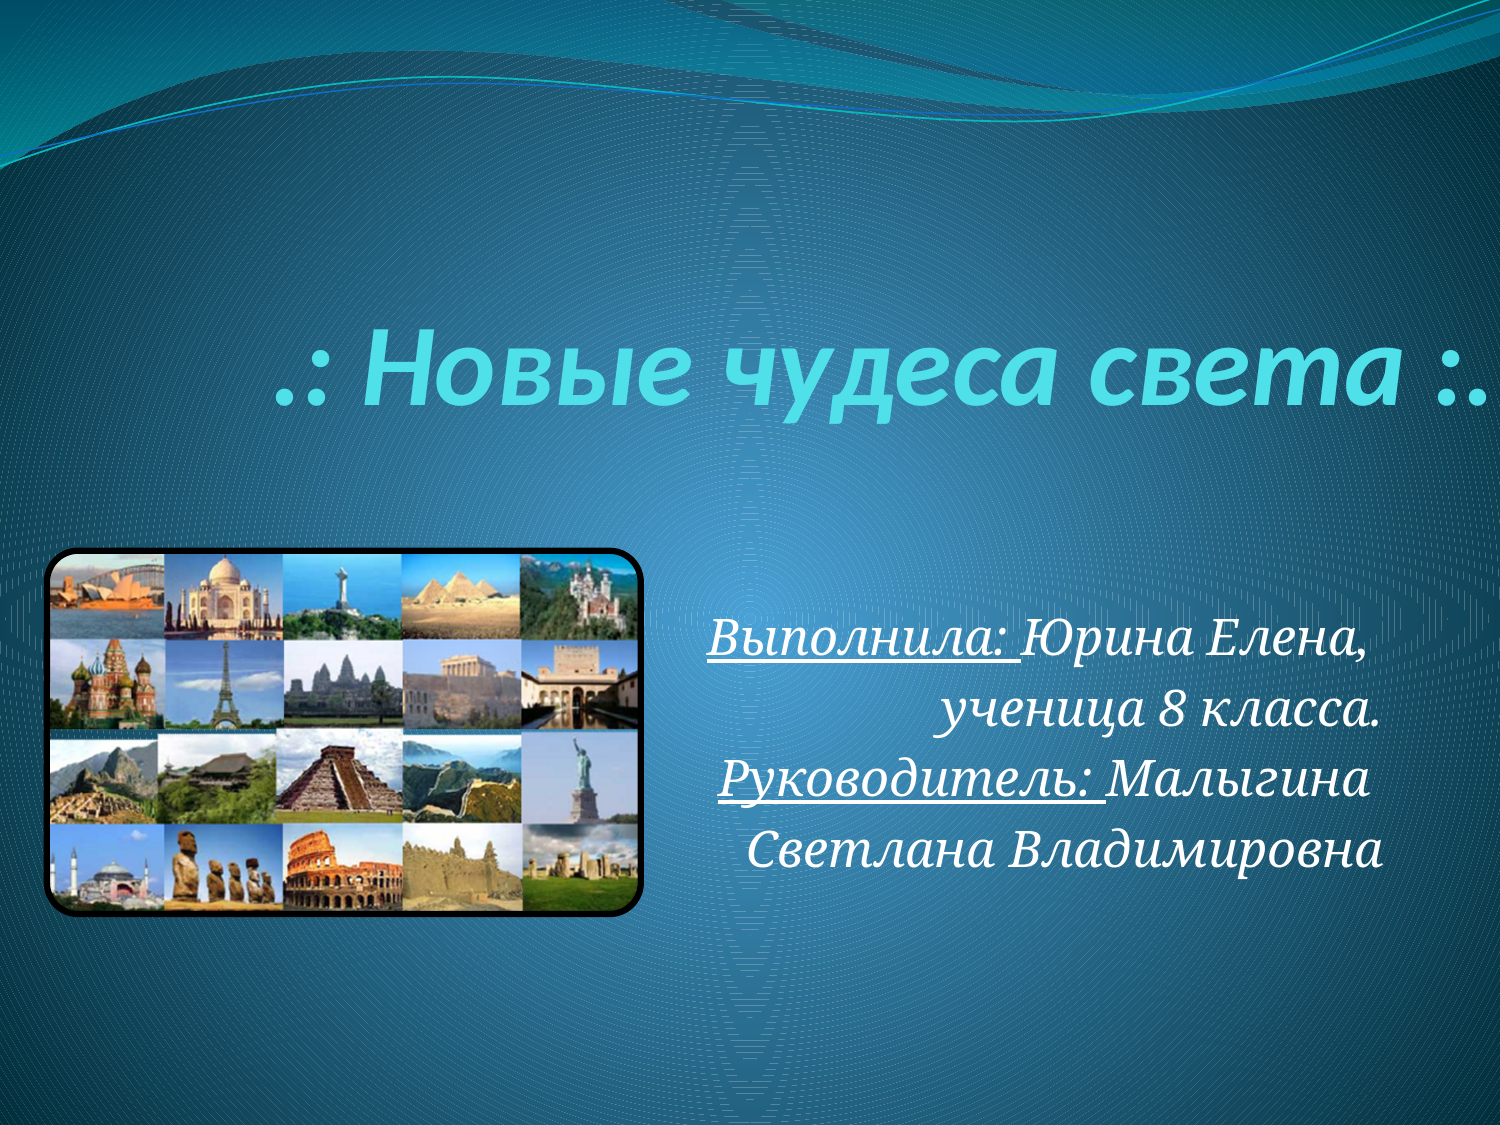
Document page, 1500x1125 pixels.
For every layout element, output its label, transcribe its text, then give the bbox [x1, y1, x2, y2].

picture [46, 550, 642, 915]
title .: Новые чудеса света :. [212, 128, 1500, 429]
subtitle Выполнила: Юрина Елена, ученица 8 класса. Руководитель: Малыгина Светлана Владимировна [647, 597, 1394, 886]
